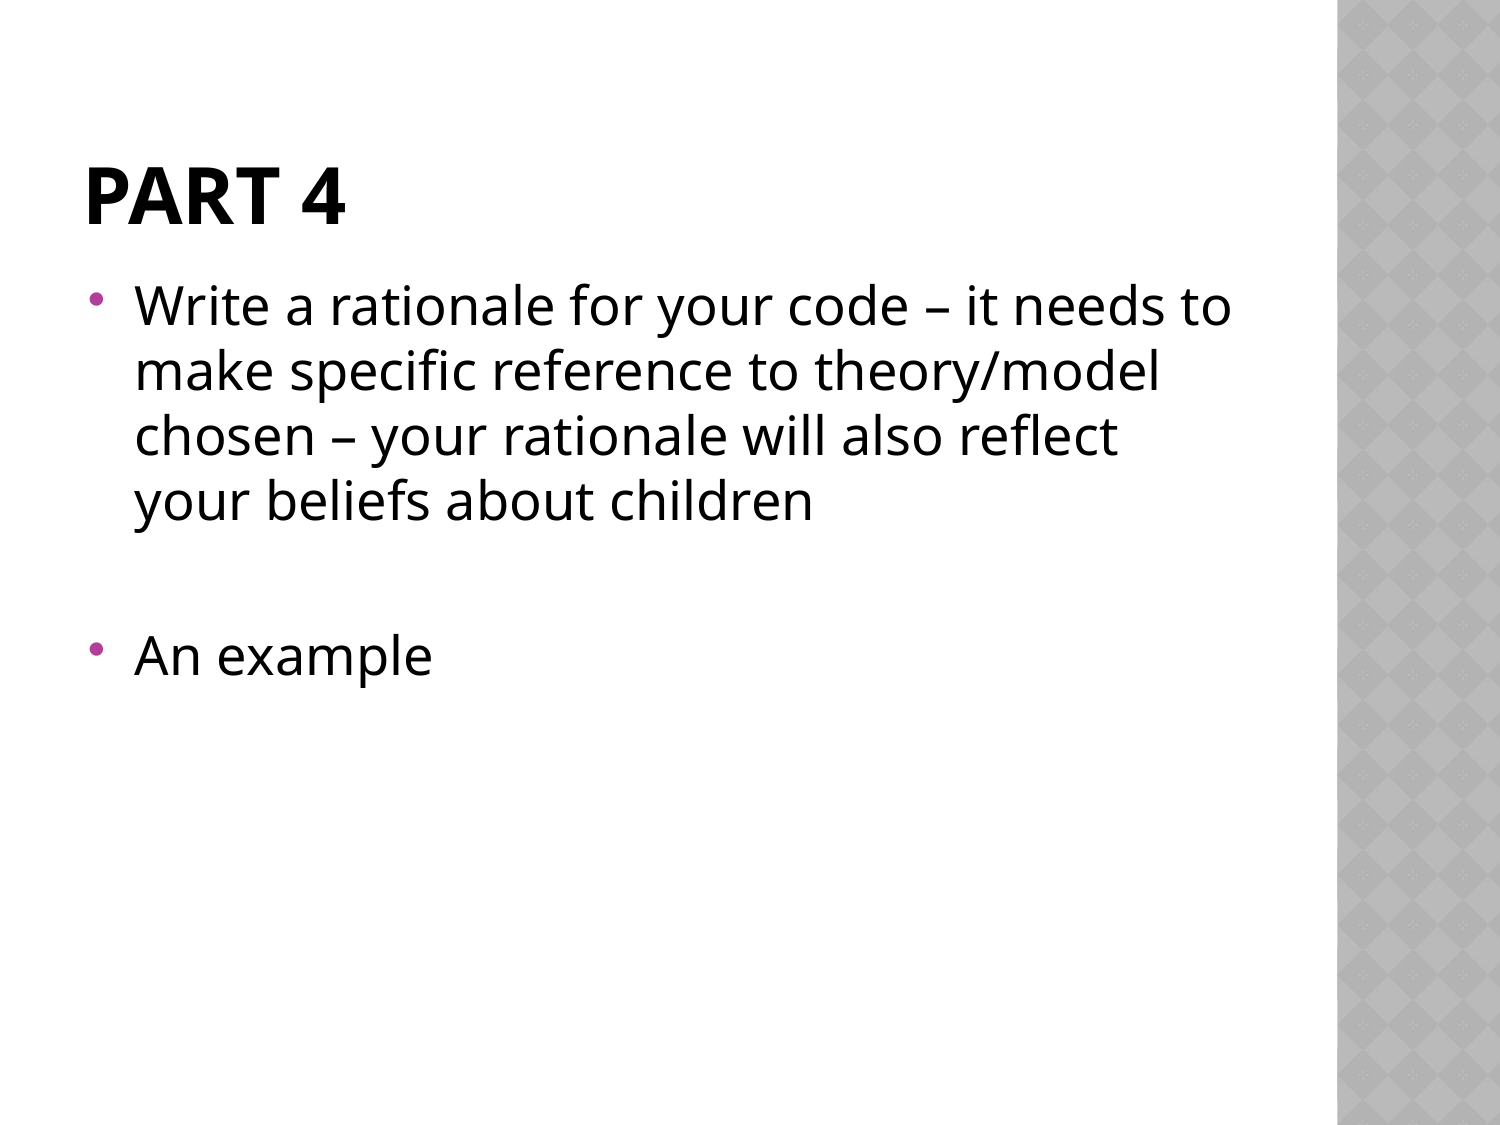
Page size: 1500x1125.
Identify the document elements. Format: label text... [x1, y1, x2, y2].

list Write a rationale for your code – it needs to make specific reference to theory/model chosen – your rationale will also reflect your beliefs about children An example [75, 264, 1263, 1059]
title Part 4 [75, 52, 1263, 240]
